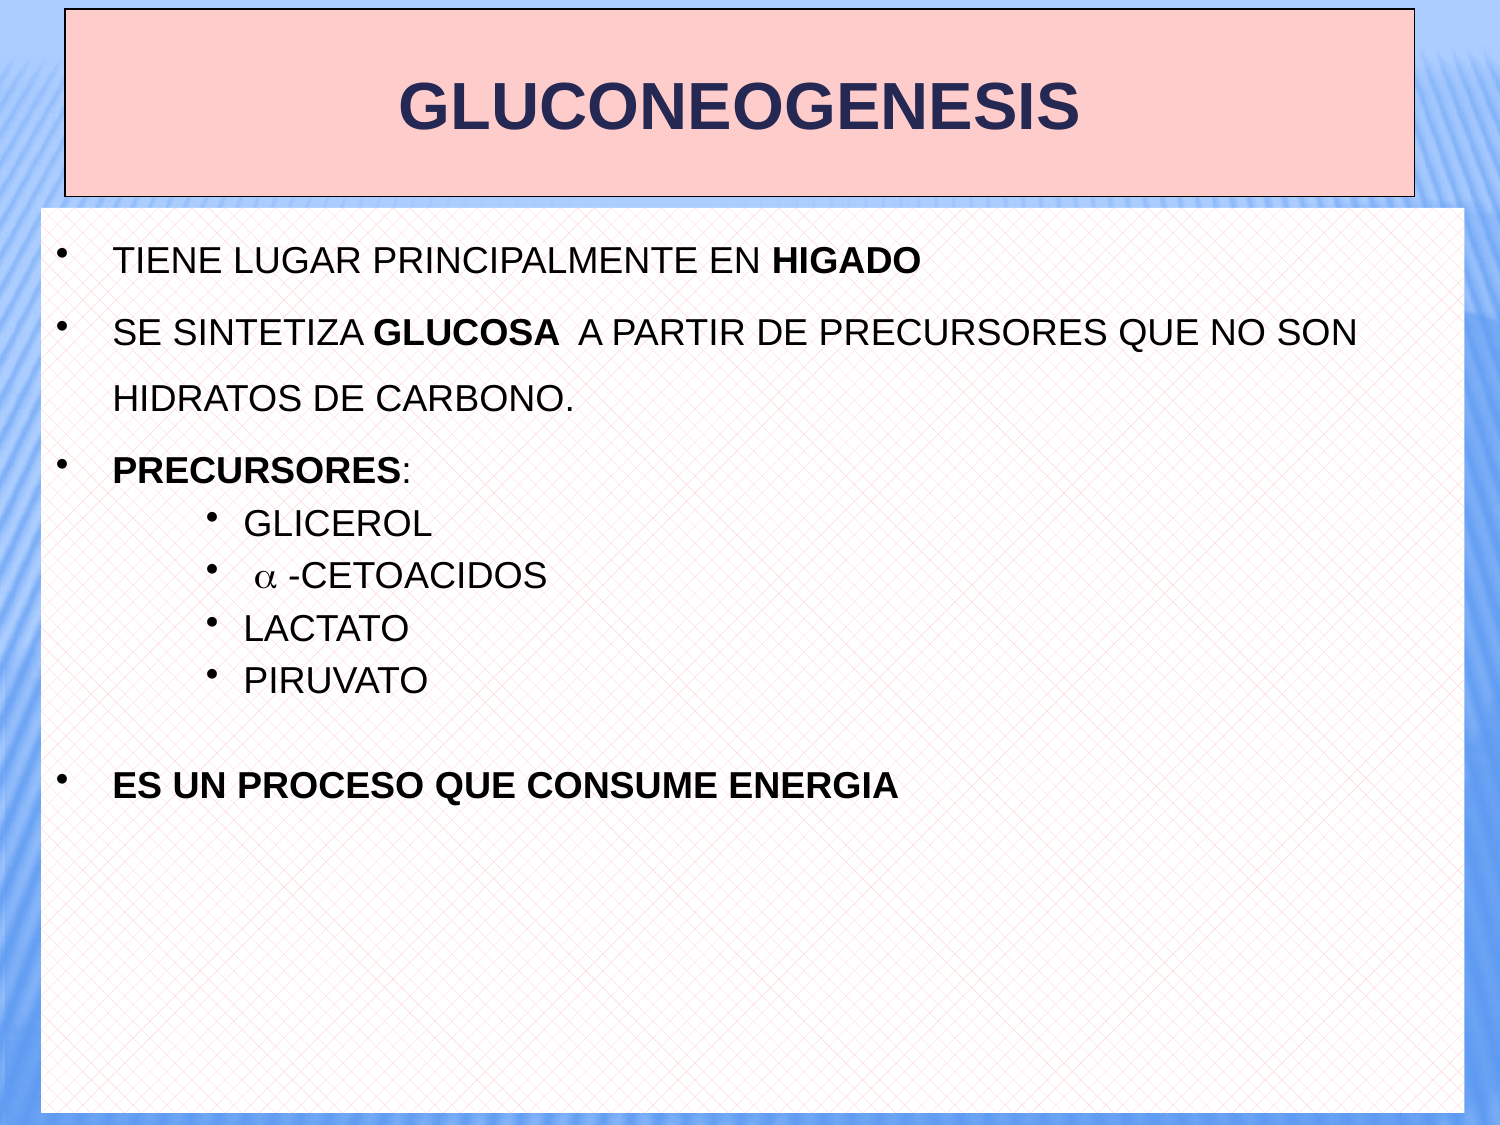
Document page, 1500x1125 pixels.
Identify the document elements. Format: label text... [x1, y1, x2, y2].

text_box GLUCONEOGENESIS [64, 8, 1415, 197]
text_box TIENE LUGAR PRINCIPALMENTE EN HIGADO SE SINTETIZA GLUCOSA A PARTIR DE PRECURSORES QUE NO SON HIDRATOS DE CARBONO. PRECURSORES: GLICEROL a -CETOACIDOS LACTATO PIRUVATO ES UN PROCESO QUE CONSUME ENERGIA [41, 207, 1465, 1113]
